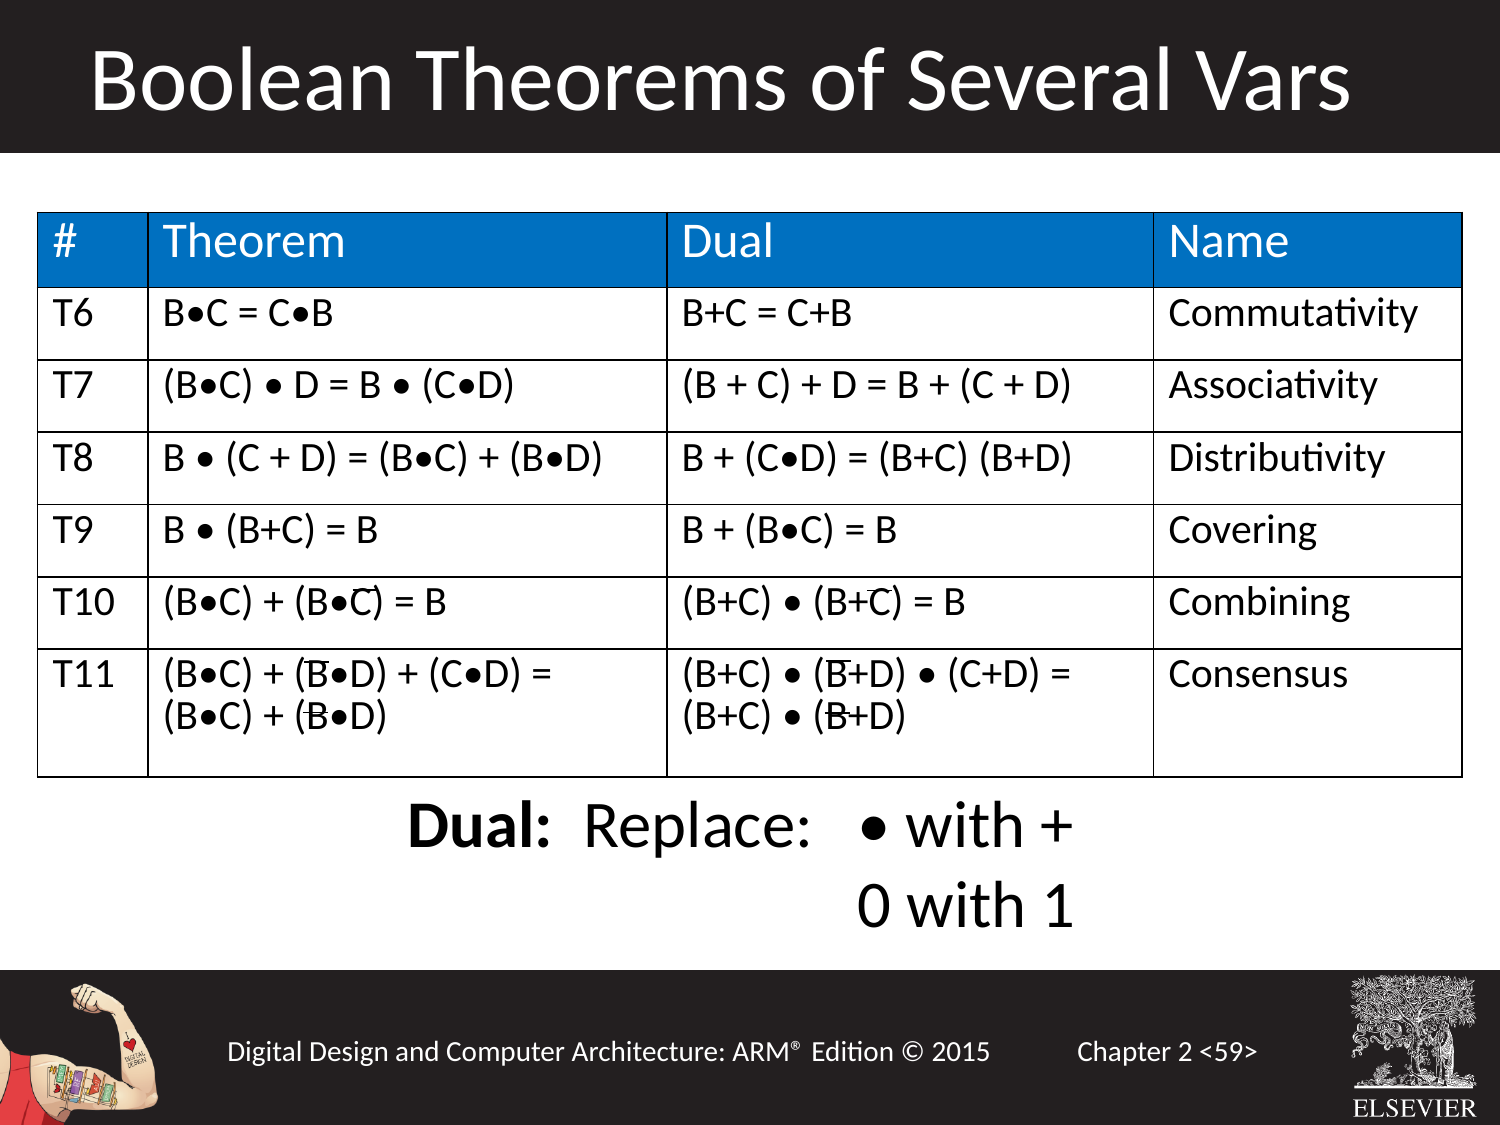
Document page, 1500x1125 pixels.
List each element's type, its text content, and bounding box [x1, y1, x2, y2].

table_cell Combining [1154, 578, 1461, 648]
table_cell B + (C•D) = (B+C) (B+D) [668, 433, 1153, 504]
table_cell T7 [38, 361, 147, 431]
table_cell Commutativity [1154, 288, 1461, 359]
table_cell B • (B+C) = B [149, 505, 666, 576]
table_cell B+C = C+B [668, 288, 1153, 359]
picture [0, 979, 163, 1125]
table_cell B + (B•C) = B [668, 505, 1153, 576]
table_header Theorem [149, 213, 666, 287]
text_box Boolean Theorems of Several Vars [75, 11, 1375, 136]
table_cell (B+C) • (B+D) • (C+D) = (B+C) • (B+D) [668, 650, 1153, 776]
table_cell (B+C) • (B+C) = B [668, 578, 1153, 648]
table_cell B • (C + D) = (B•C) + (B•D) [149, 433, 666, 504]
table_cell T6 [38, 288, 147, 359]
picture [1350, 974, 1477, 1117]
table_cell (B + C) + D = B + (C + D) [668, 361, 1153, 431]
table_cell T10 [38, 578, 147, 648]
table_header Dual [668, 213, 1153, 287]
table_header # [38, 213, 147, 287]
table_cell T9 [38, 505, 147, 576]
table_cell (B•C) • D = B • (C•D) [149, 361, 666, 431]
table_cell Consensus [1154, 650, 1461, 776]
table_header Name [1154, 213, 1461, 287]
table_cell Covering [1154, 505, 1461, 576]
table_cell Associativity [1154, 361, 1461, 431]
table_cell Distributivity [1154, 433, 1461, 504]
table_cell (B•C) + (B•C) = B [149, 578, 666, 648]
table_cell T8 [38, 433, 147, 504]
table_cell T11 [38, 650, 147, 776]
text_box Dual: Replace: • with + 0 with 1 [393, 778, 1105, 948]
table_cell B•C = C•B [149, 288, 666, 359]
table_cell (B•C) + (B•D) + (C•D) = (B•C) + (B•D) [149, 650, 666, 776]
